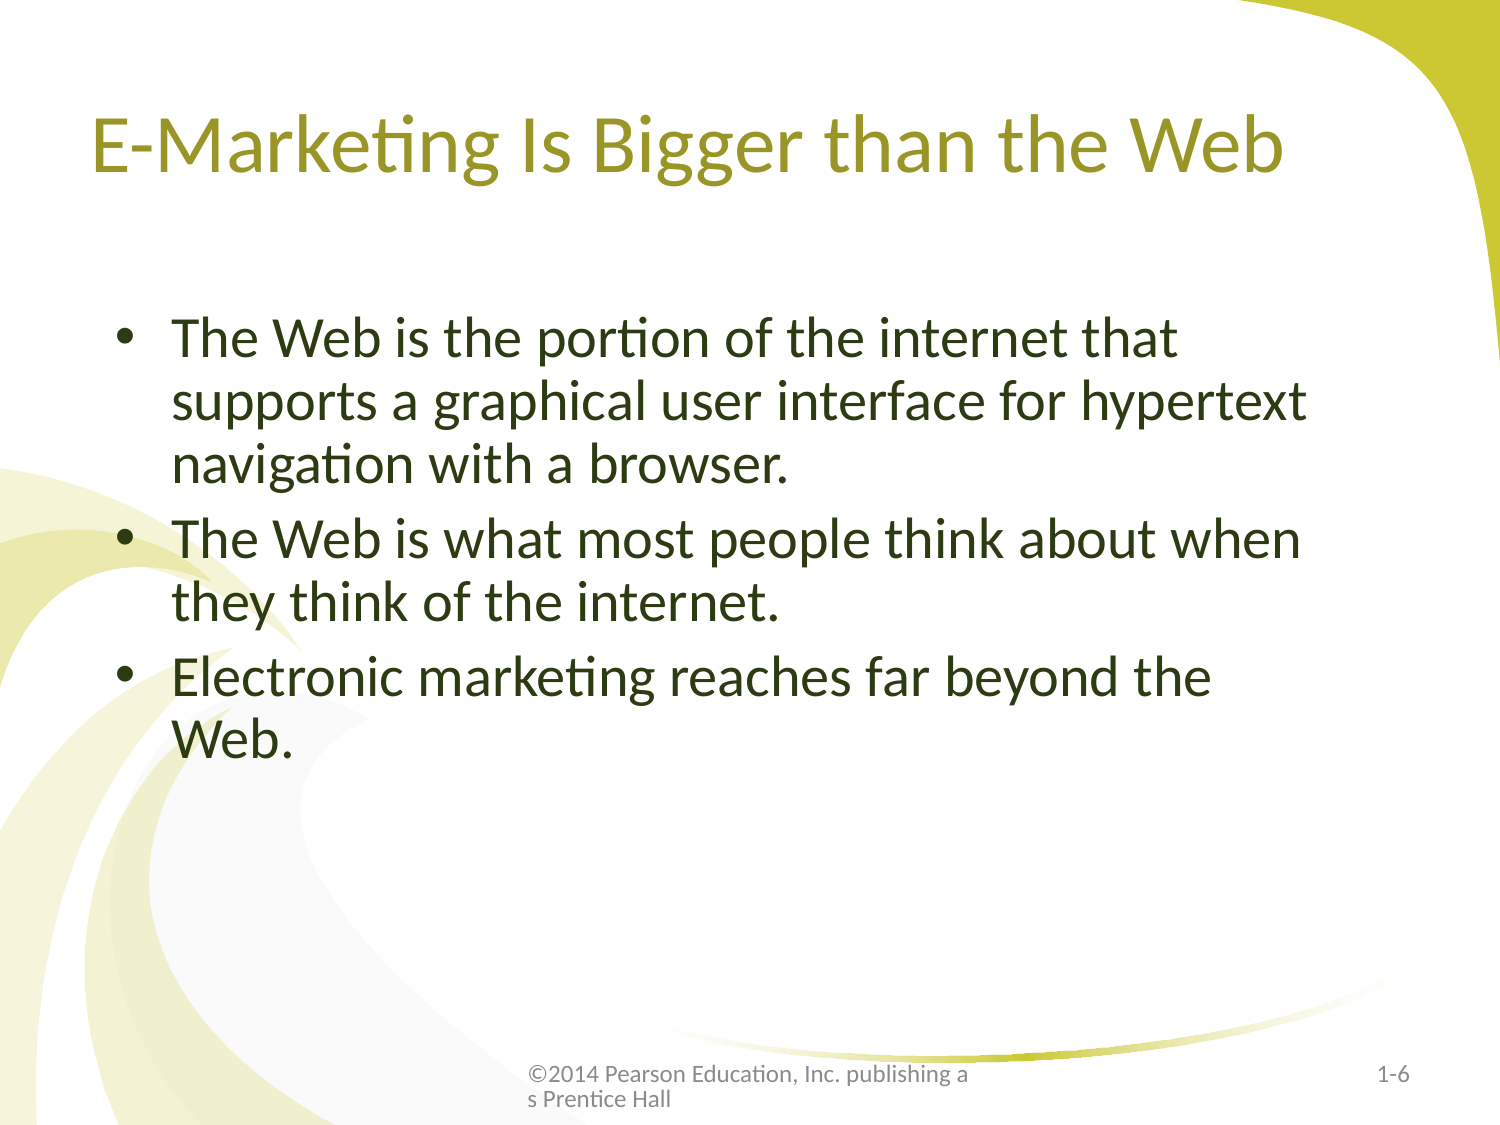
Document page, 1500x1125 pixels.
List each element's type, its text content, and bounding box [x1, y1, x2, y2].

title E-Marketing Is Bigger than the Web [75, 45, 1425, 233]
list The Web is the portion of the internet that supports a graphical user interface for hypertext navigation with a browser. The Web is what most people think about when they think of the internet. Electronic marketing reaches far beyond the Web. [99, 299, 1325, 930]
slide_number 1-6 [1074, 1042, 1425, 1103]
footer ©2014 Pearson Education, Inc. publishing as Prentice Hall [512, 1042, 988, 1103]
